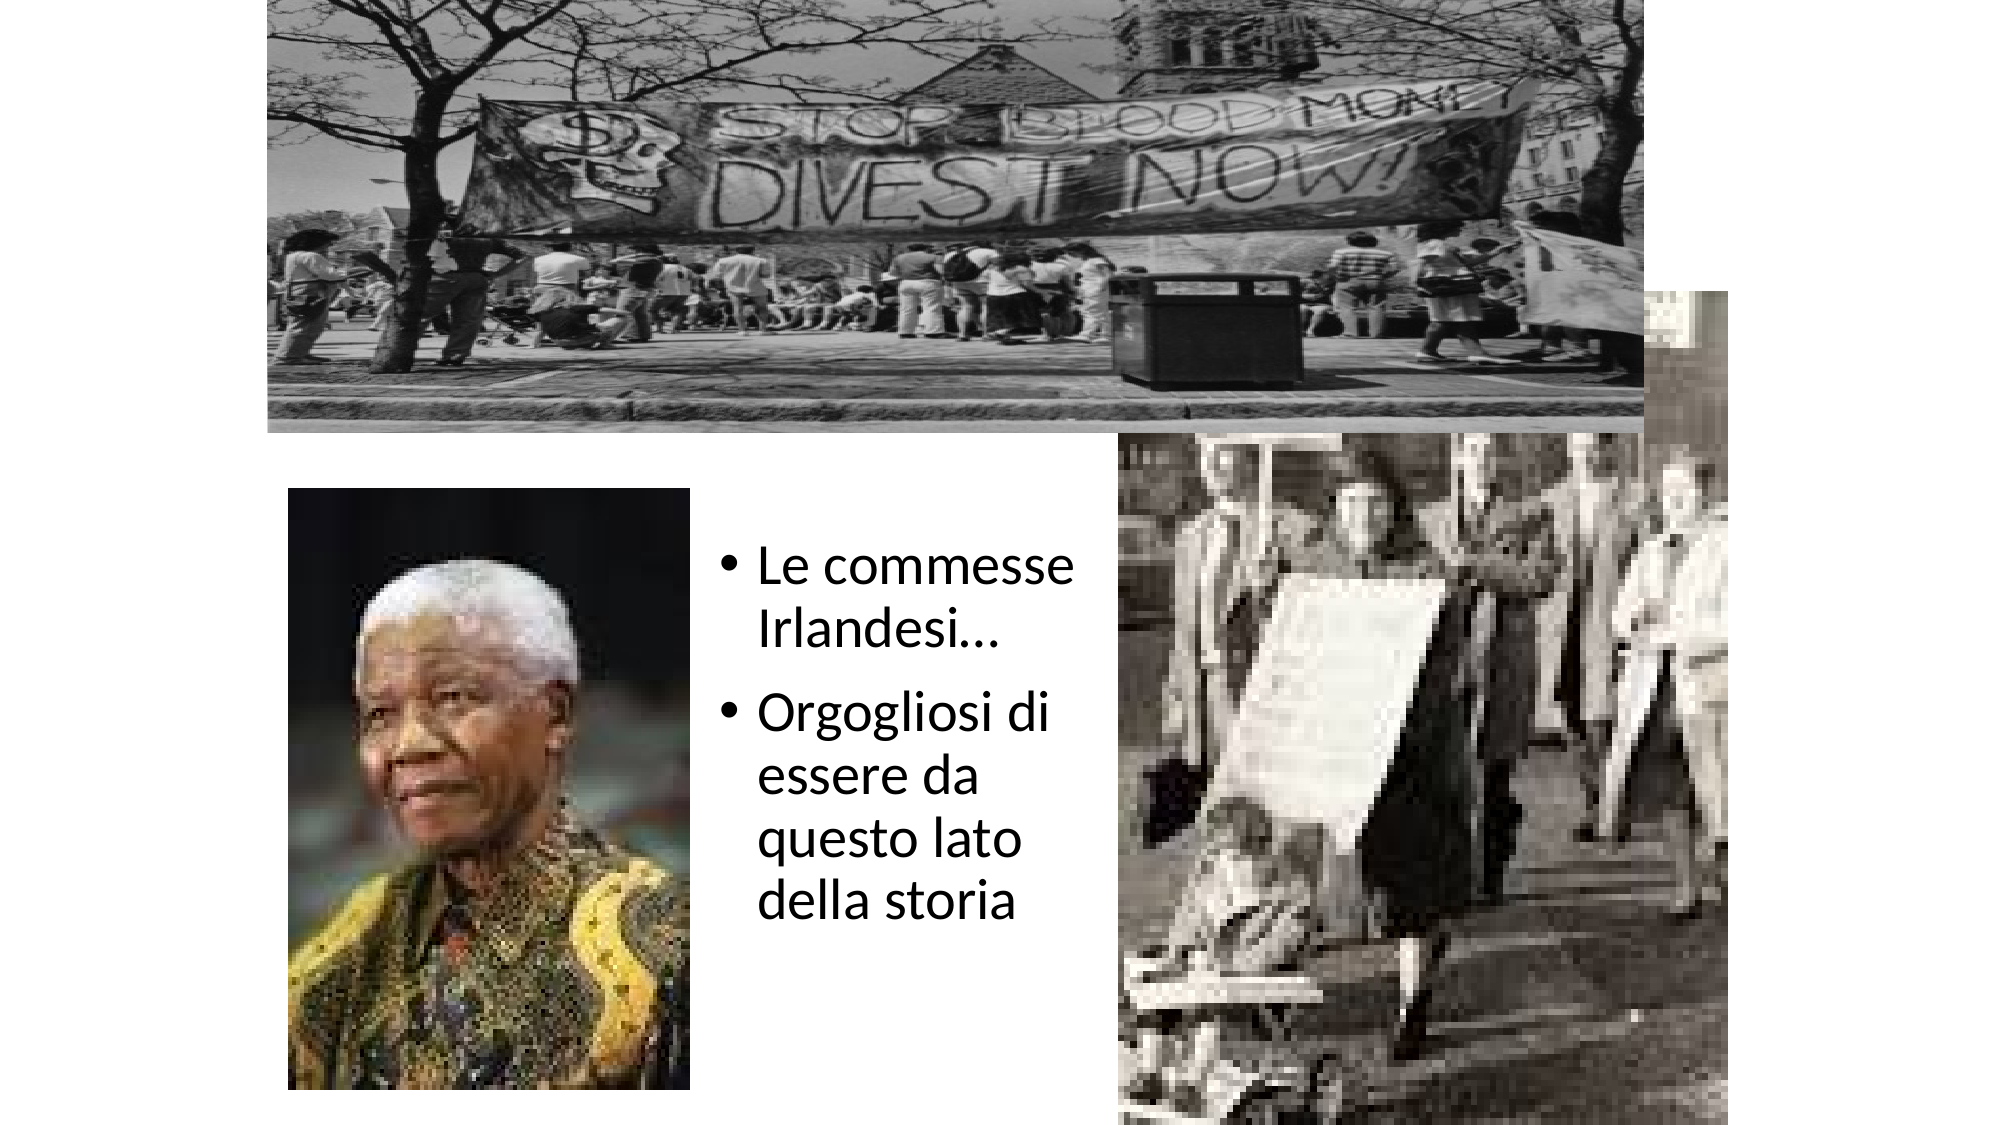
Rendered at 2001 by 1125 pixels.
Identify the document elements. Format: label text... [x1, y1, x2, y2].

picture [288, 488, 690, 1091]
list Le commesse Irlandesi… Orgogliosi di essere da questo lato della storia [704, 527, 1095, 1041]
picture [267, 0, 1728, 1125]
